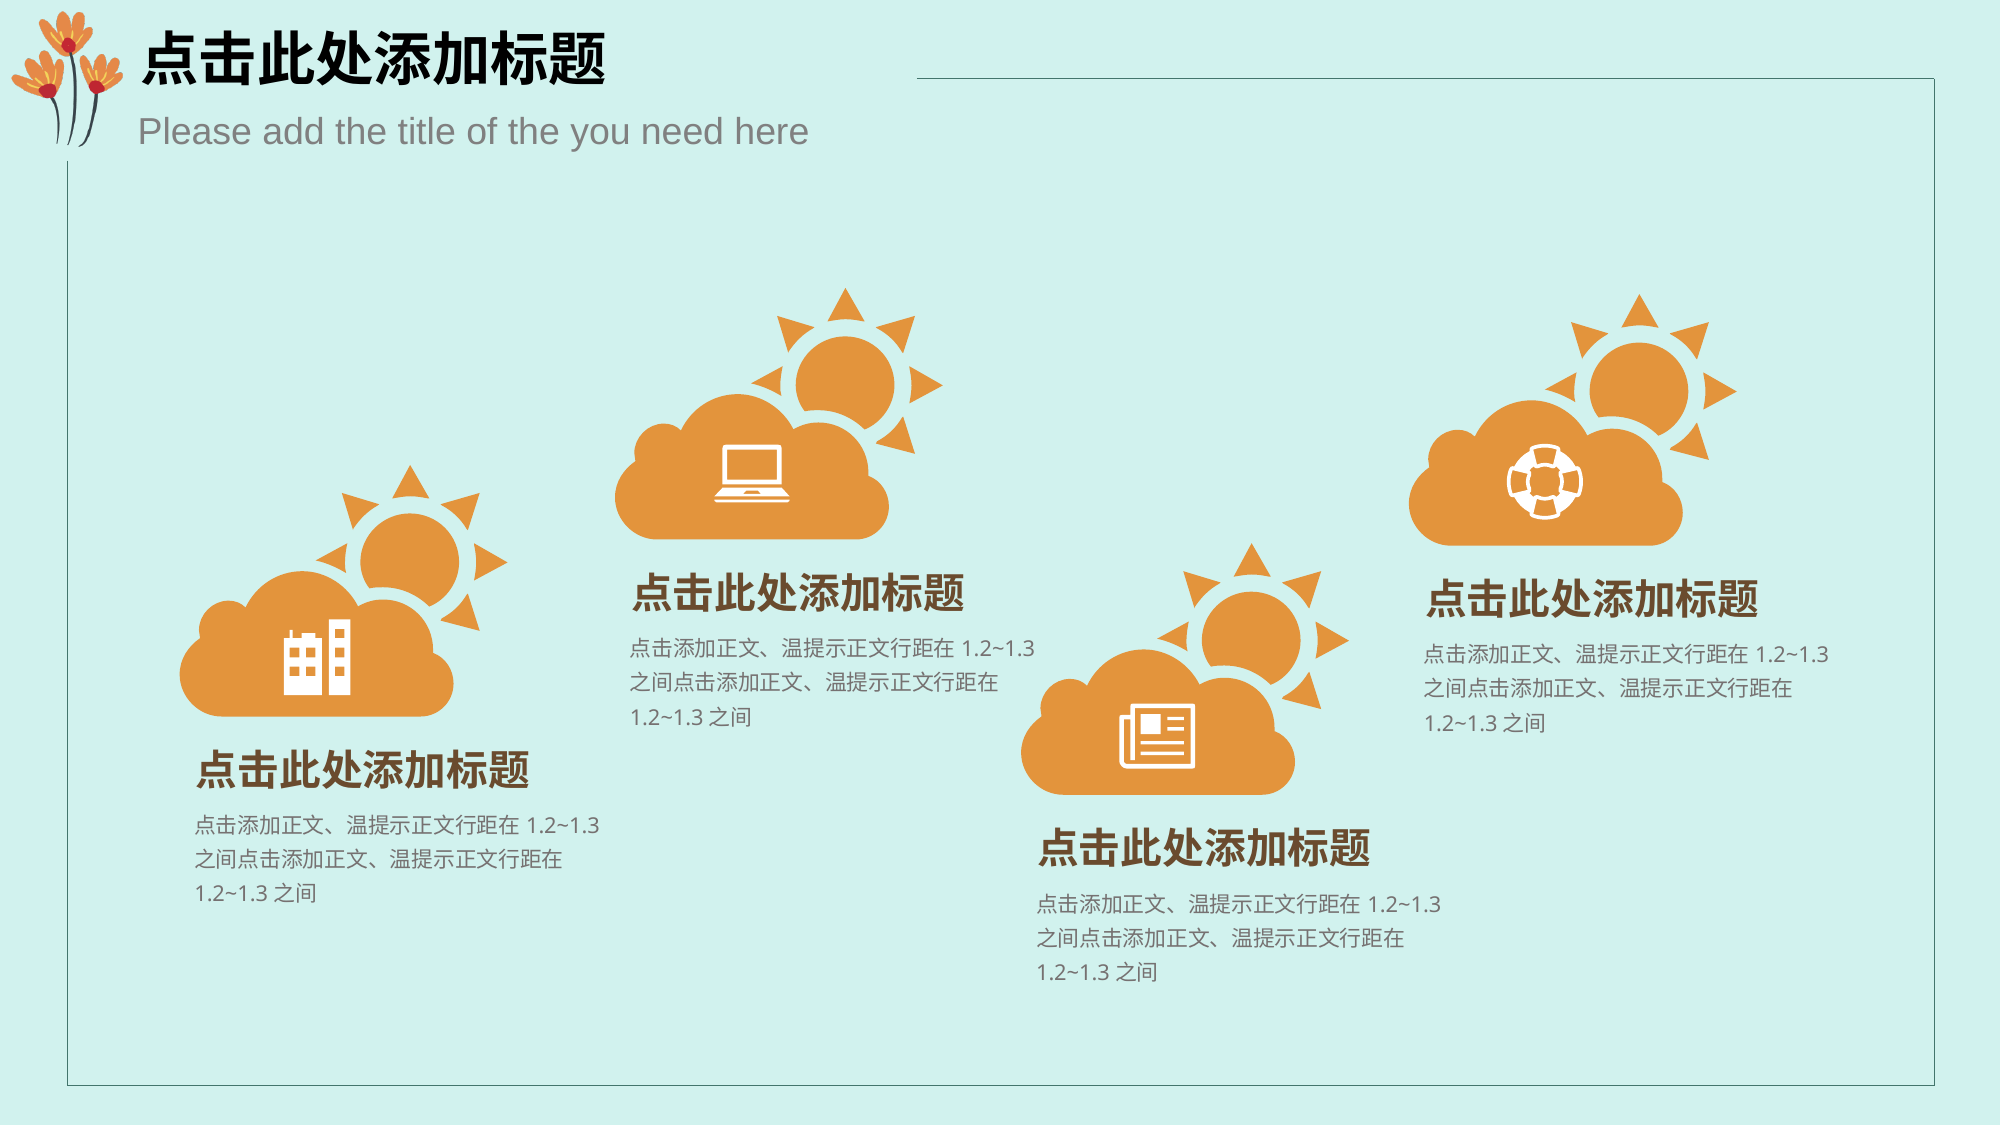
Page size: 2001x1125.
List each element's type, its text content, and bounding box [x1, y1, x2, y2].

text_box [179, 464, 508, 717]
picture [11, 11, 123, 147]
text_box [1021, 543, 1349, 795]
text_box 点击此处添加标题 [1022, 814, 1387, 880]
text_box 点击添加正文、温提示正文行距在1.2~1.3之间点击添加正文、温提示正文行距在1.2~1.3之间 [1408, 625, 1858, 743]
text_box 点击此处添加标题 [126, 14, 714, 99]
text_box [614, 287, 943, 540]
text_box 点击添加正文、温提示正文行距在1.2~1.3之间点击添加正文、温提示正文行距在1.2~1.3之间 [615, 619, 1021, 737]
text_box 点击此处添加标题 [1410, 565, 1775, 631]
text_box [1408, 294, 1737, 546]
text_box 点击此处添加标题 [616, 559, 981, 624]
text_box 点击添加正文、温提示正文行距在1.2~1.3之间点击添加正文、温提示正文行距在1.2~1.3之间 [1021, 874, 1471, 992]
text_box 点击添加正文、温提示正文行距在1.2~1.3之间点击添加正文、温提示正文行距在1.2~1.3之间 [179, 796, 629, 914]
text_box Please add the title of the you need here [122, 100, 843, 160]
text_box 点击此处添加标题 [181, 736, 545, 801]
